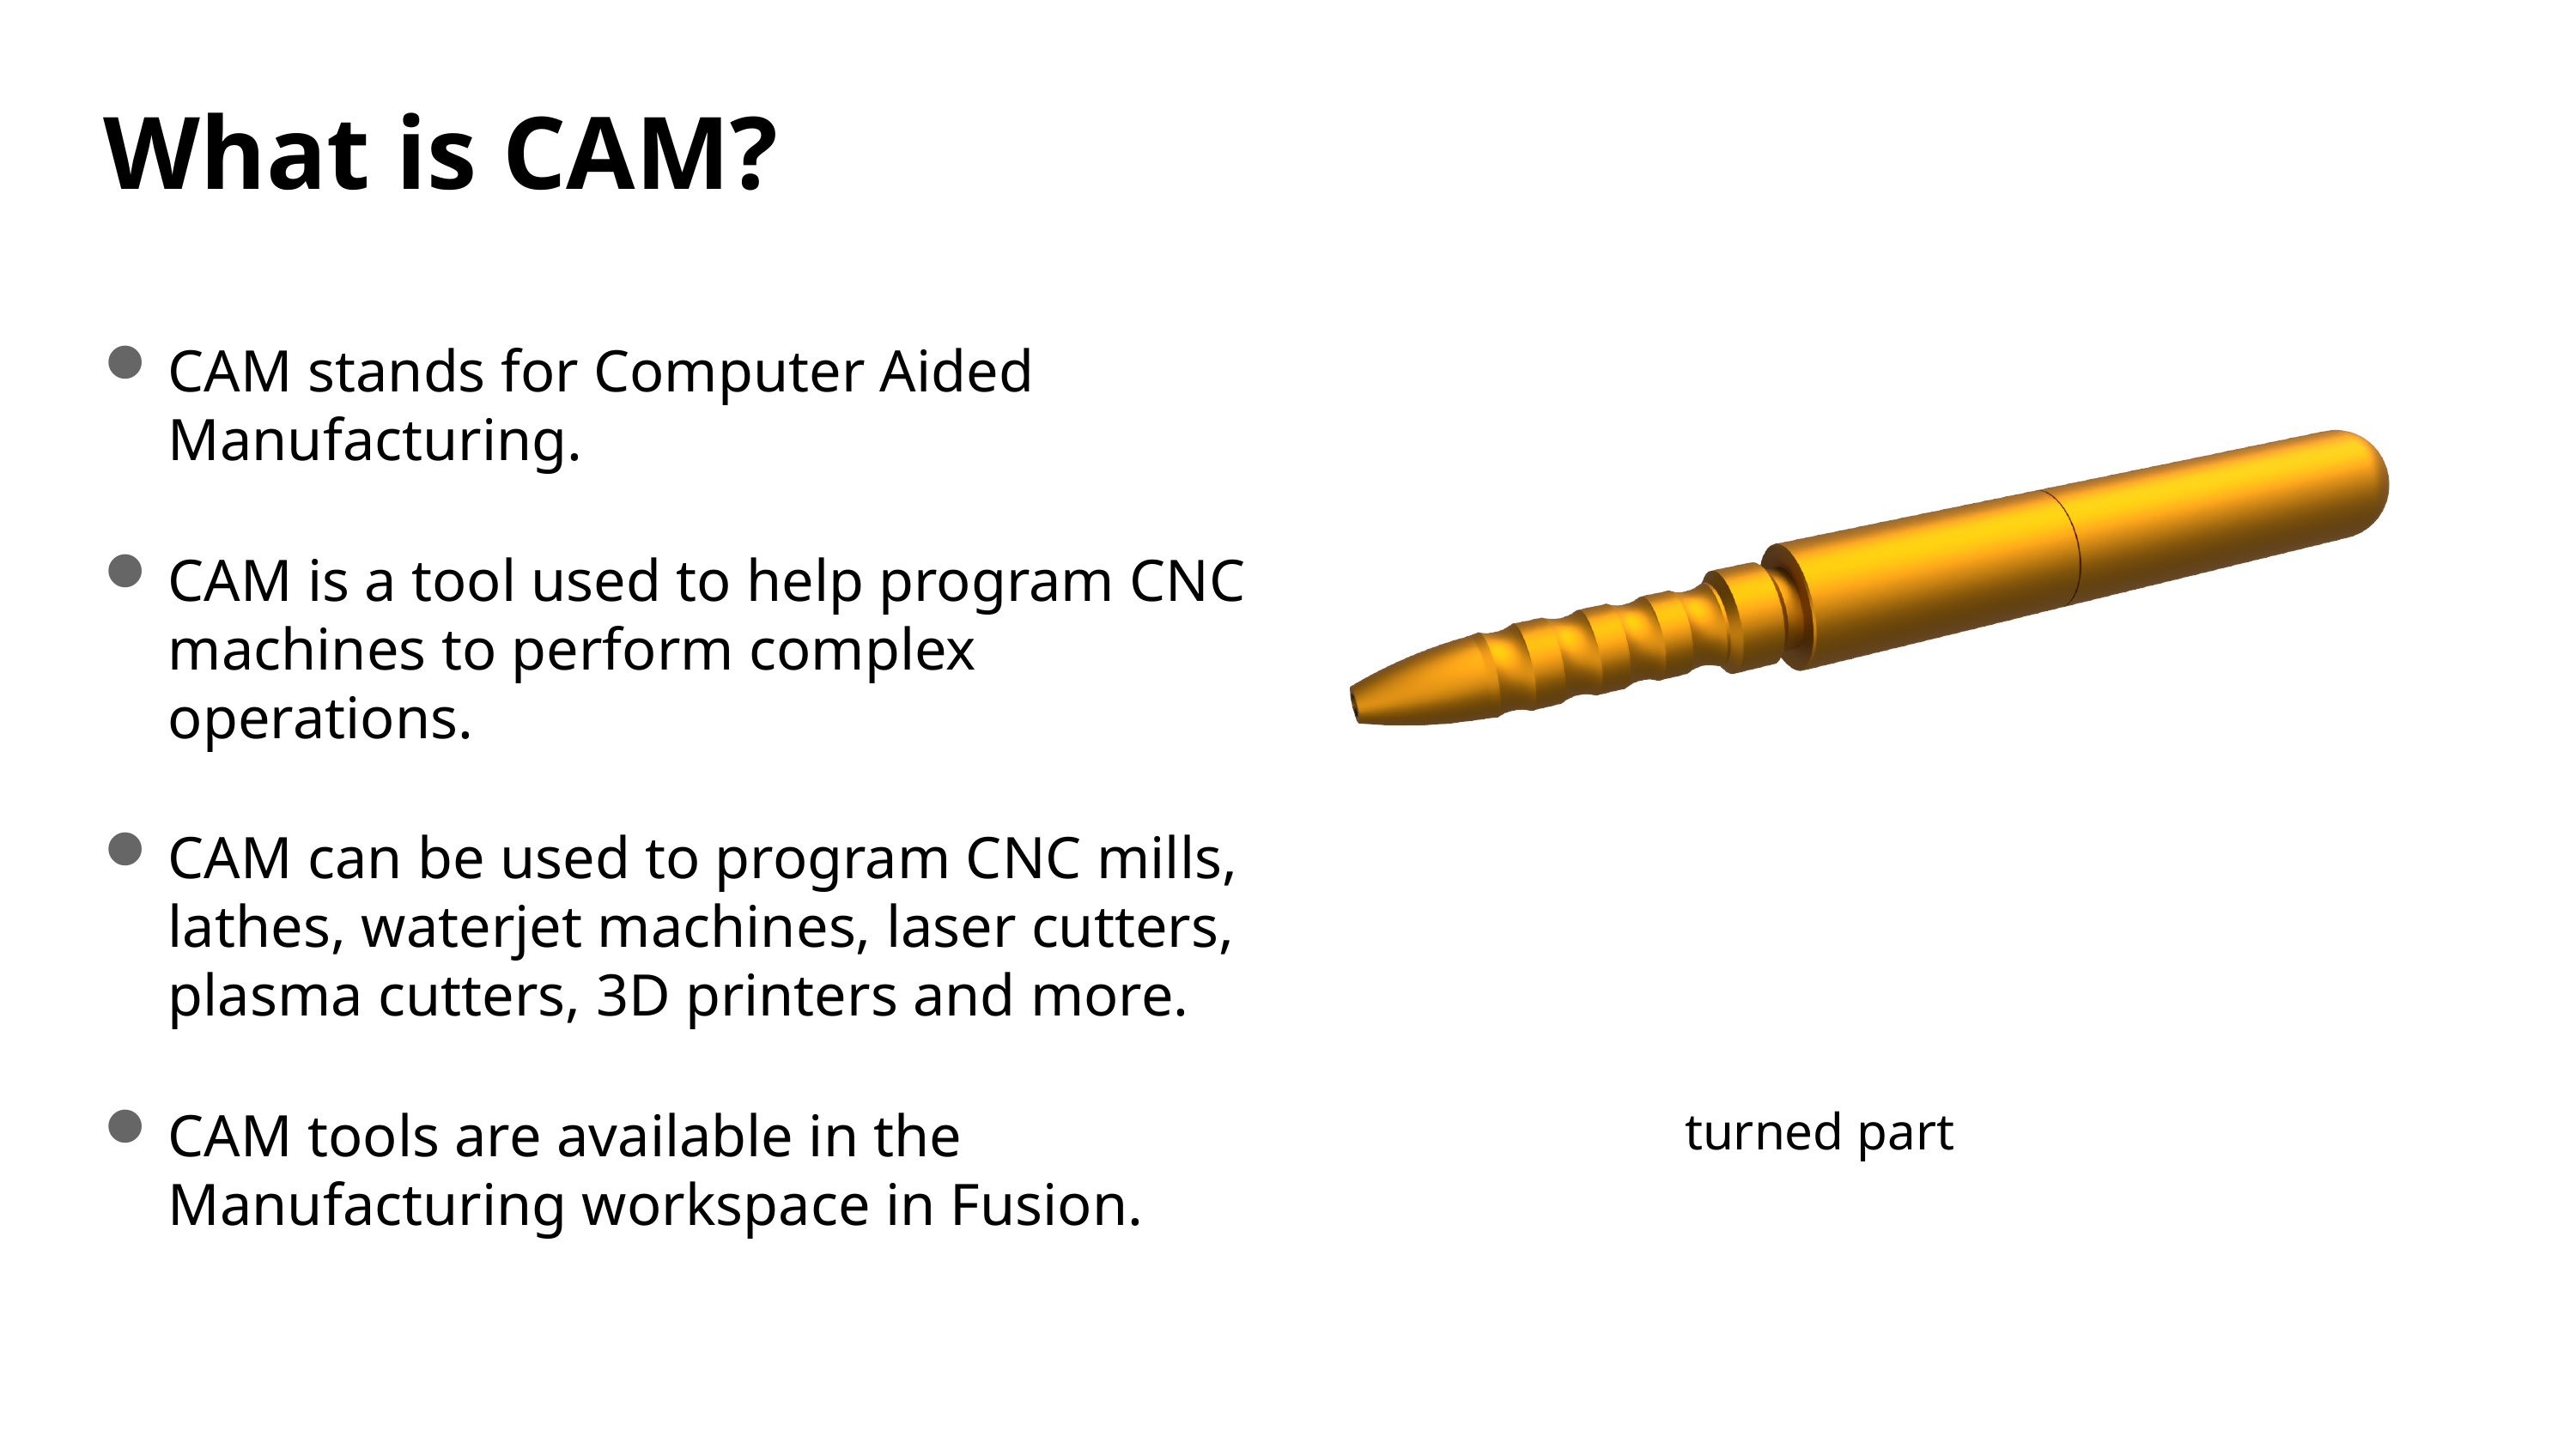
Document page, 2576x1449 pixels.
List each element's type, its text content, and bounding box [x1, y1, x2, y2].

list CAM stands for Computer Aided Manufacturing. CAM is a tool used to help program CNC machines to perform complex operations. CAM can be used to program CNC mills, lathes, waterjet machines, laser cutters, plasma cutters, 3D printers and more. CAM tools are available in the Manufacturing workspace in Fusion. [103, 335, 1251, 1346]
picture [1287, 285, 2464, 948]
title What is CAM? [103, 103, 2473, 213]
text_box turned part [1685, 1100, 2068, 1161]
